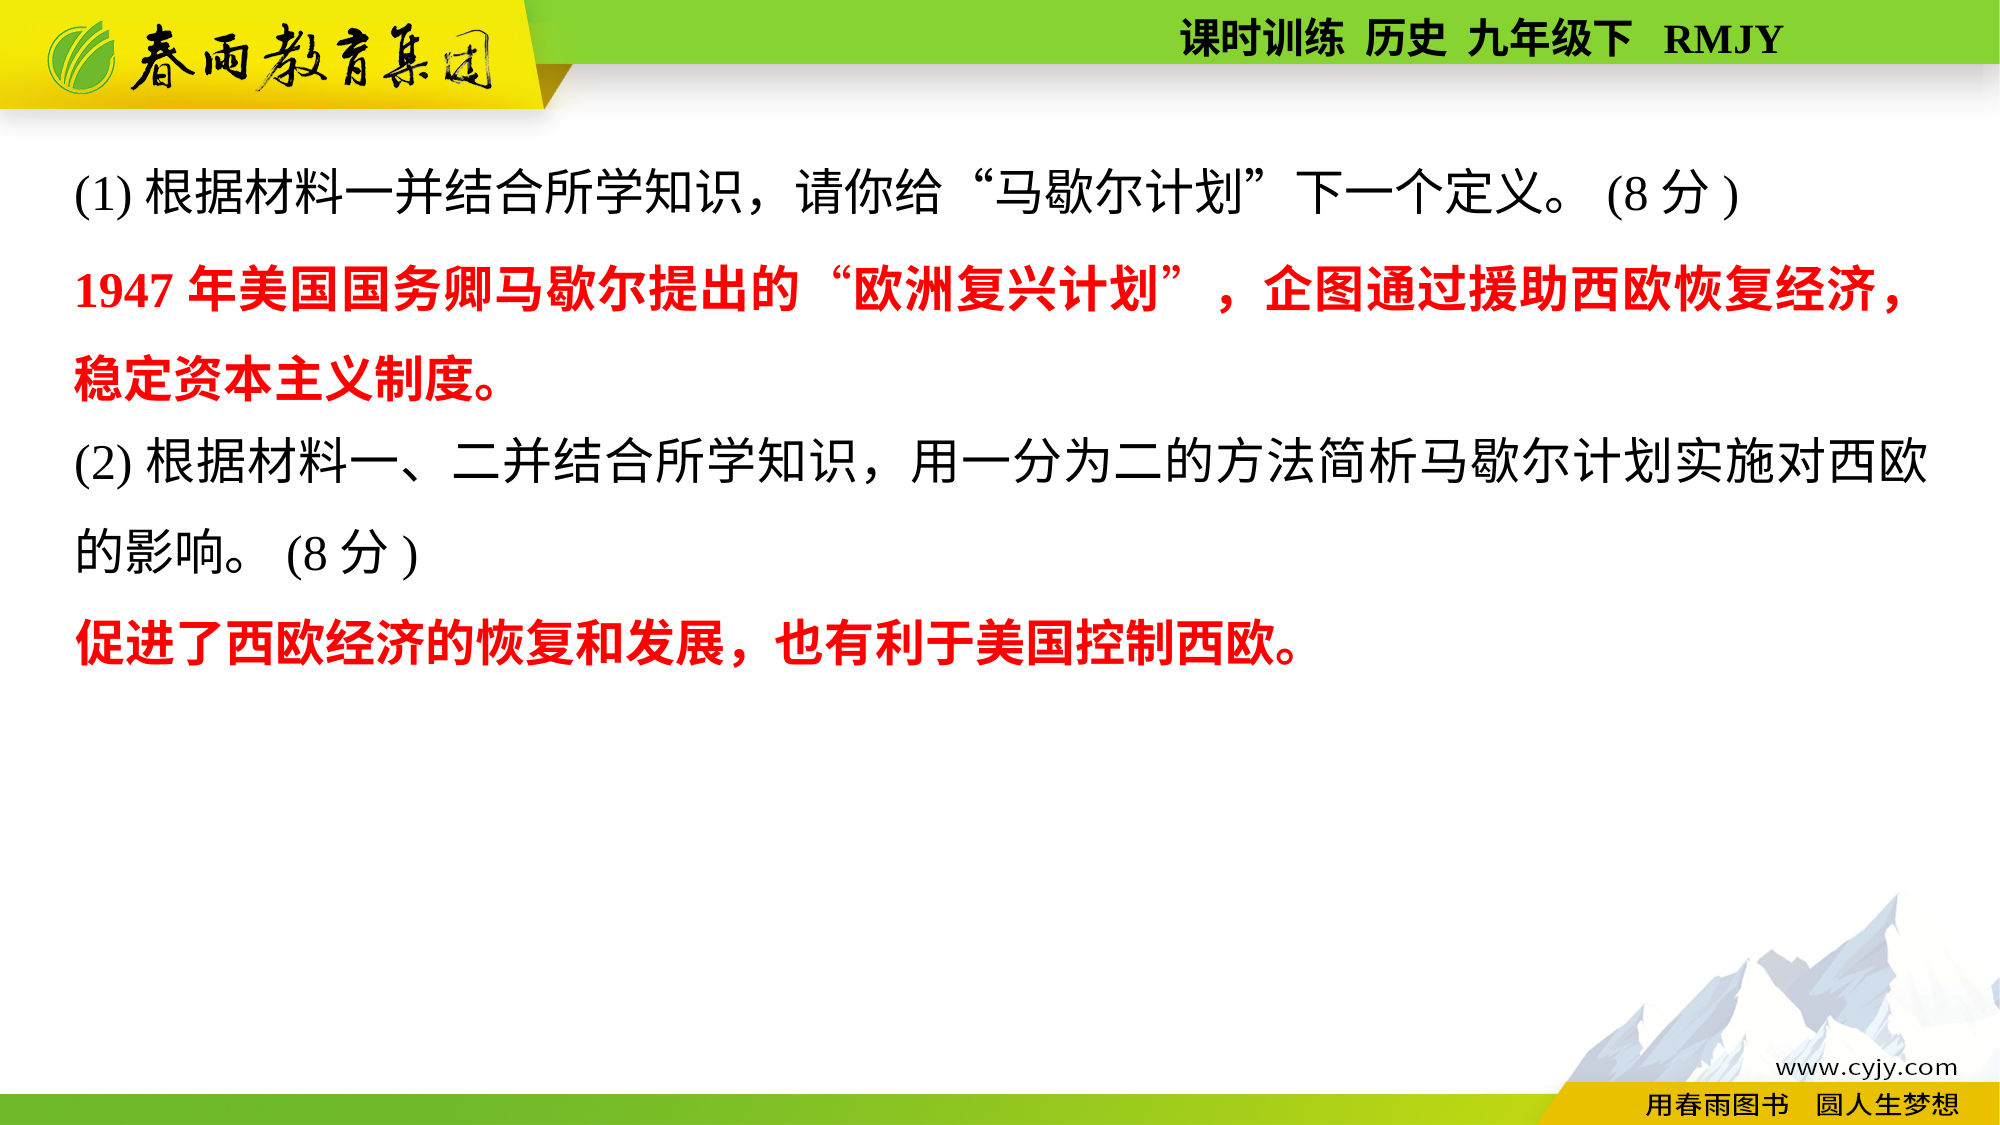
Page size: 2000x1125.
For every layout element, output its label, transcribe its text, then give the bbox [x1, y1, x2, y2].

text_box 1947年美国国务卿马歇尔提出的“欧洲复兴计划”，企图通过援助西欧恢复经济，稳定资本主义制度。 [59, 219, 1944, 415]
list (1)根据材料一并结合所学知识，请你给“马歇尔计划”下一个定义。(8分) (2)根据材料一、二并结合所学知识，用一分为二的方法简析马歇尔计划实施对西欧的影响。(8分) [59, 122, 1944, 219]
list (1)根据材料一并结合所学知识，请你给“马歇尔计划”下一个定义。(8分) (2)根据材料一、二并结合所学知识，用一分为二的方法简析马歇尔计划实施对西欧的影响。(8分) [59, 415, 1944, 592]
picture [0, 0, 2000, 1125]
text_box 促进了西欧经济的恢复和发展，也有利于美国控制西欧。 [60, 574, 1470, 679]
